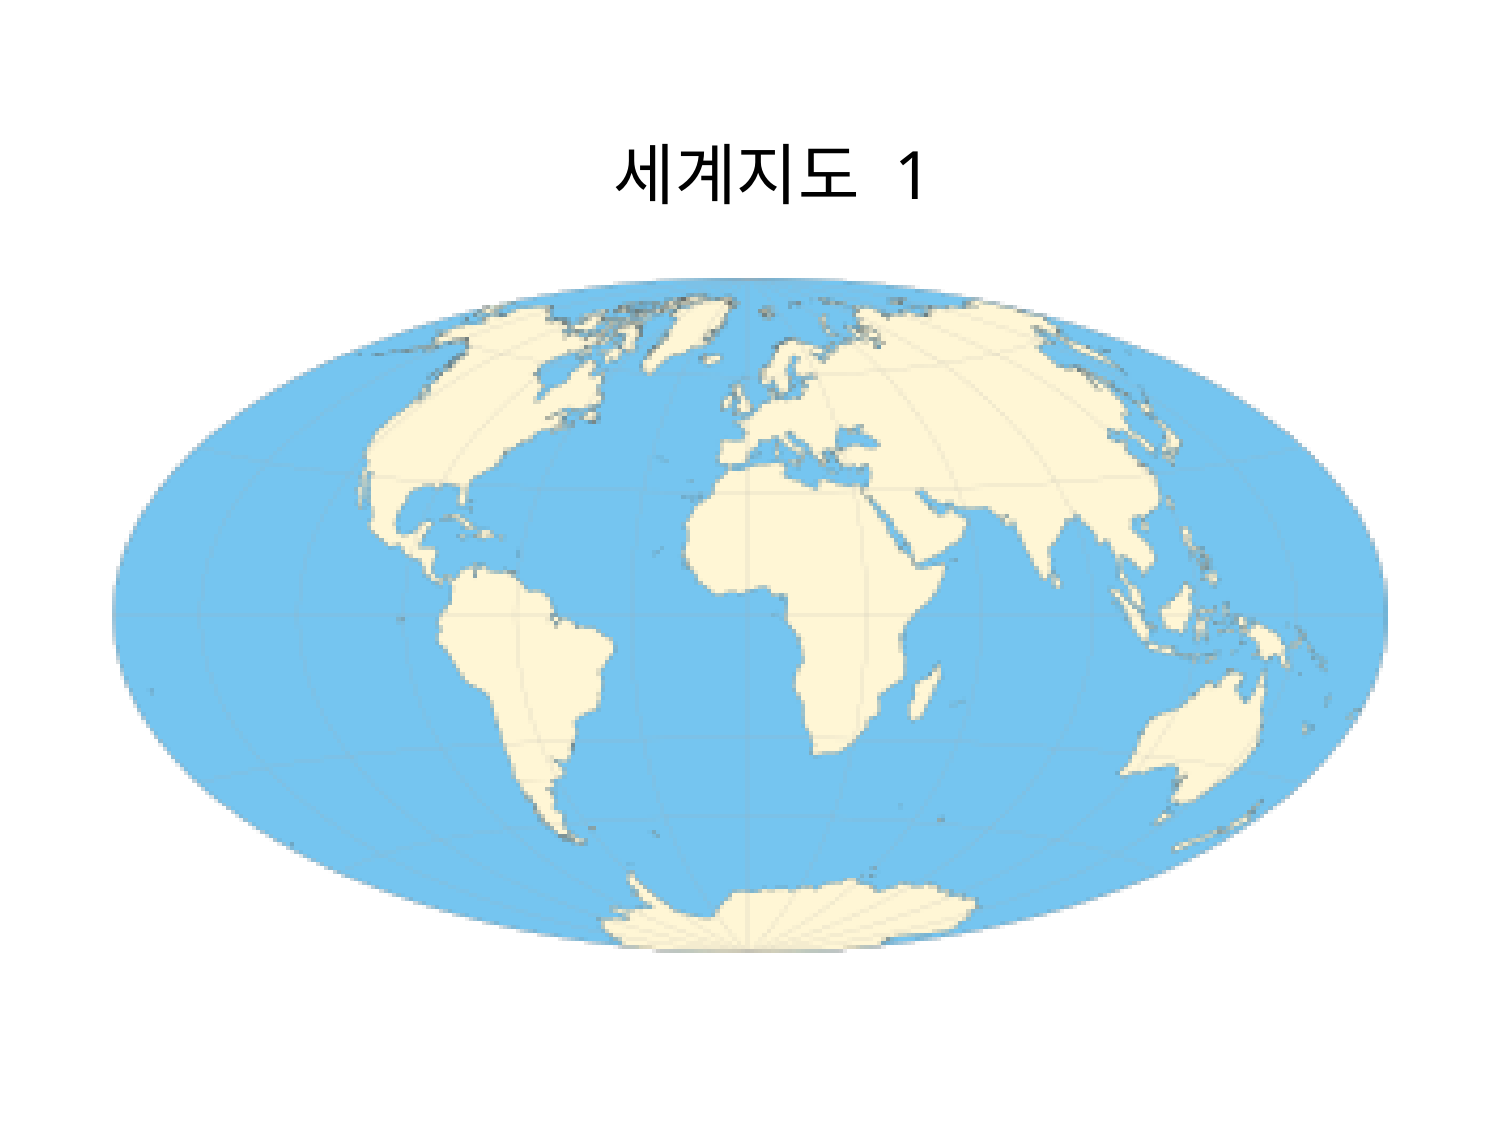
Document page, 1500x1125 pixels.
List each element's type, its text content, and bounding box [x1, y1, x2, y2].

text_box 세계지도 1 [419, 125, 1105, 221]
picture [111, 278, 1389, 953]
